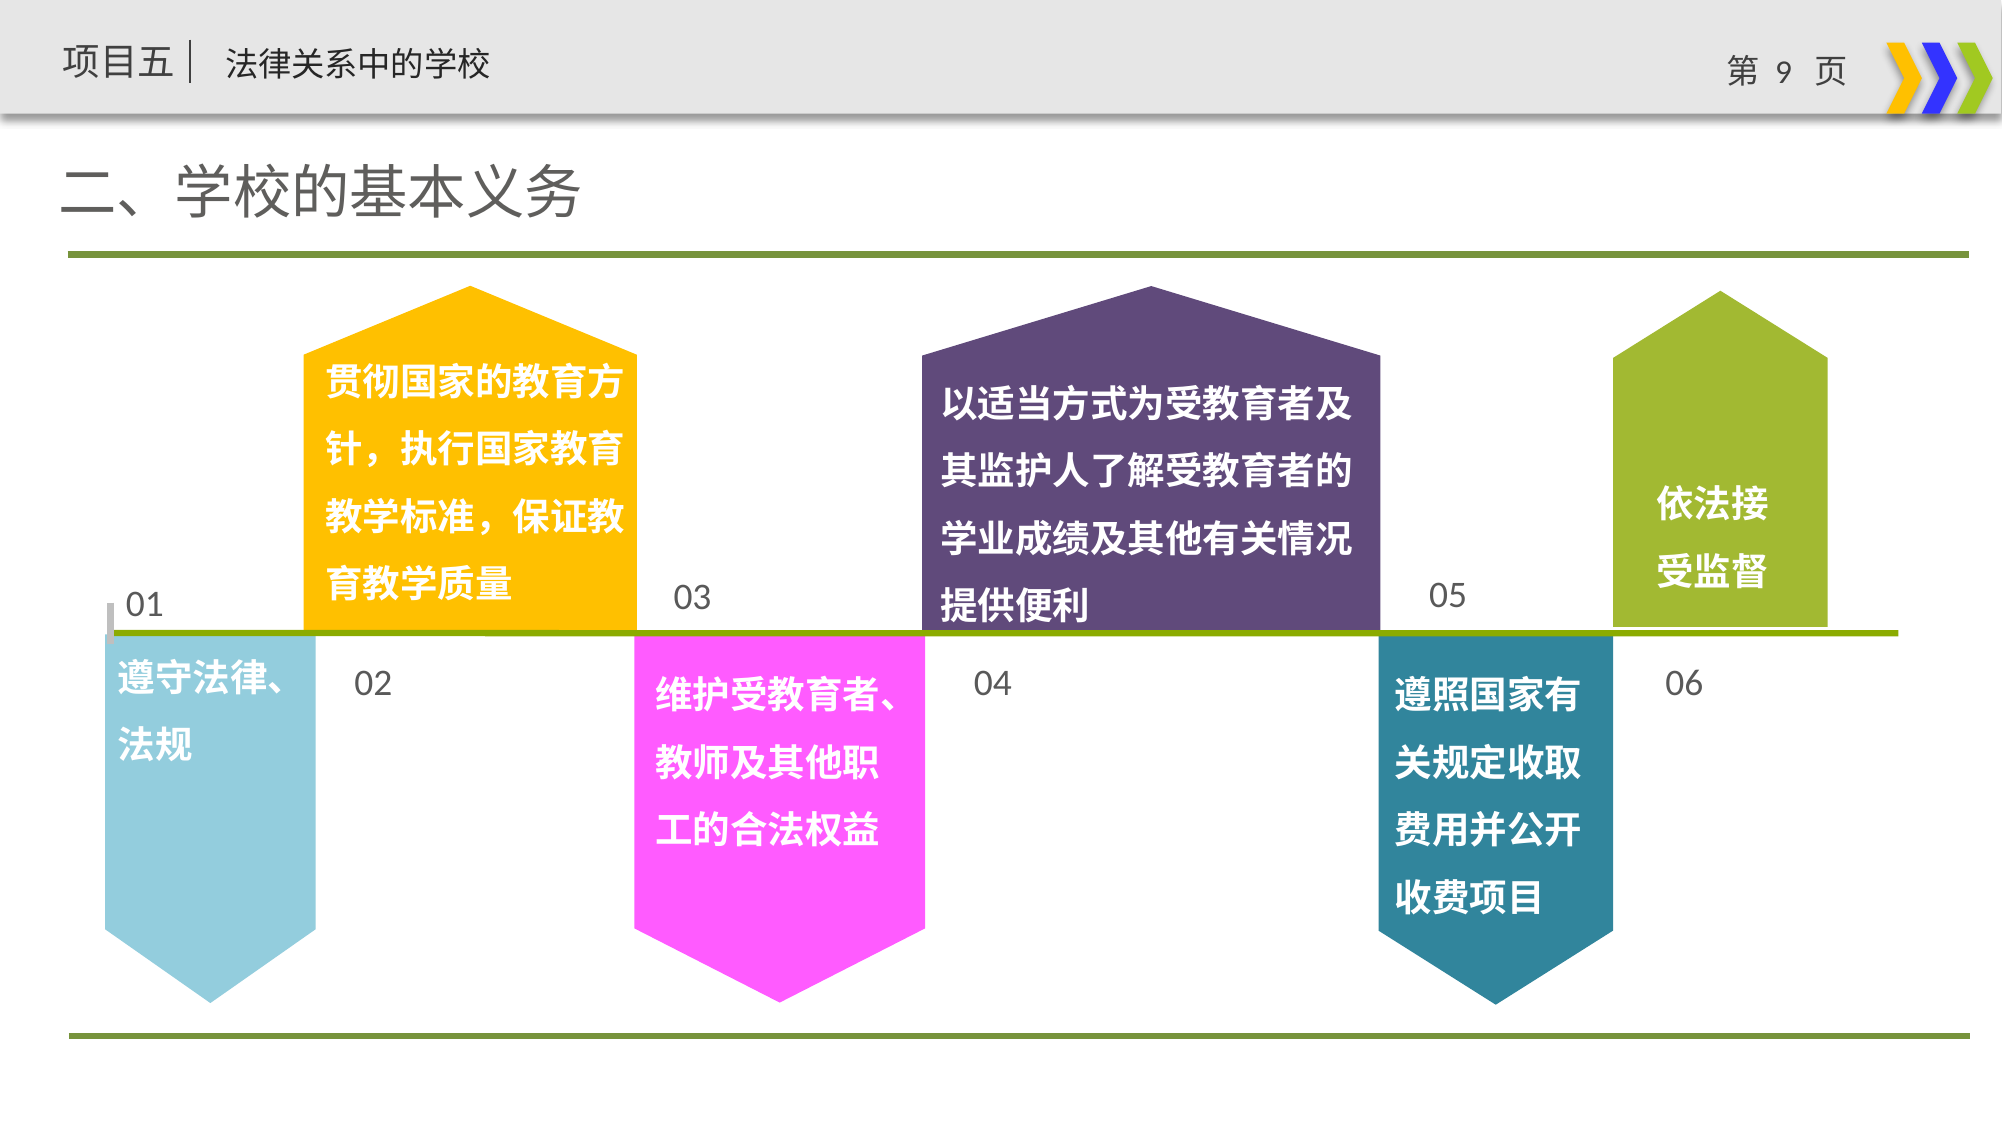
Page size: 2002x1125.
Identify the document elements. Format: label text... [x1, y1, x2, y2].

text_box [303, 285, 650, 631]
text_box 二、学校的基本义务 [43, 147, 923, 233]
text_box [115, 623, 298, 632]
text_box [921, 285, 1381, 632]
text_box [110, 632, 1899, 1005]
text_box 05 [1414, 562, 1483, 623]
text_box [102, 623, 106, 1004]
text_box [1613, 290, 1828, 627]
text_box 01 [111, 571, 179, 622]
text_box 03 [658, 564, 728, 625]
text_box 依法接受监督 [1641, 450, 1800, 601]
